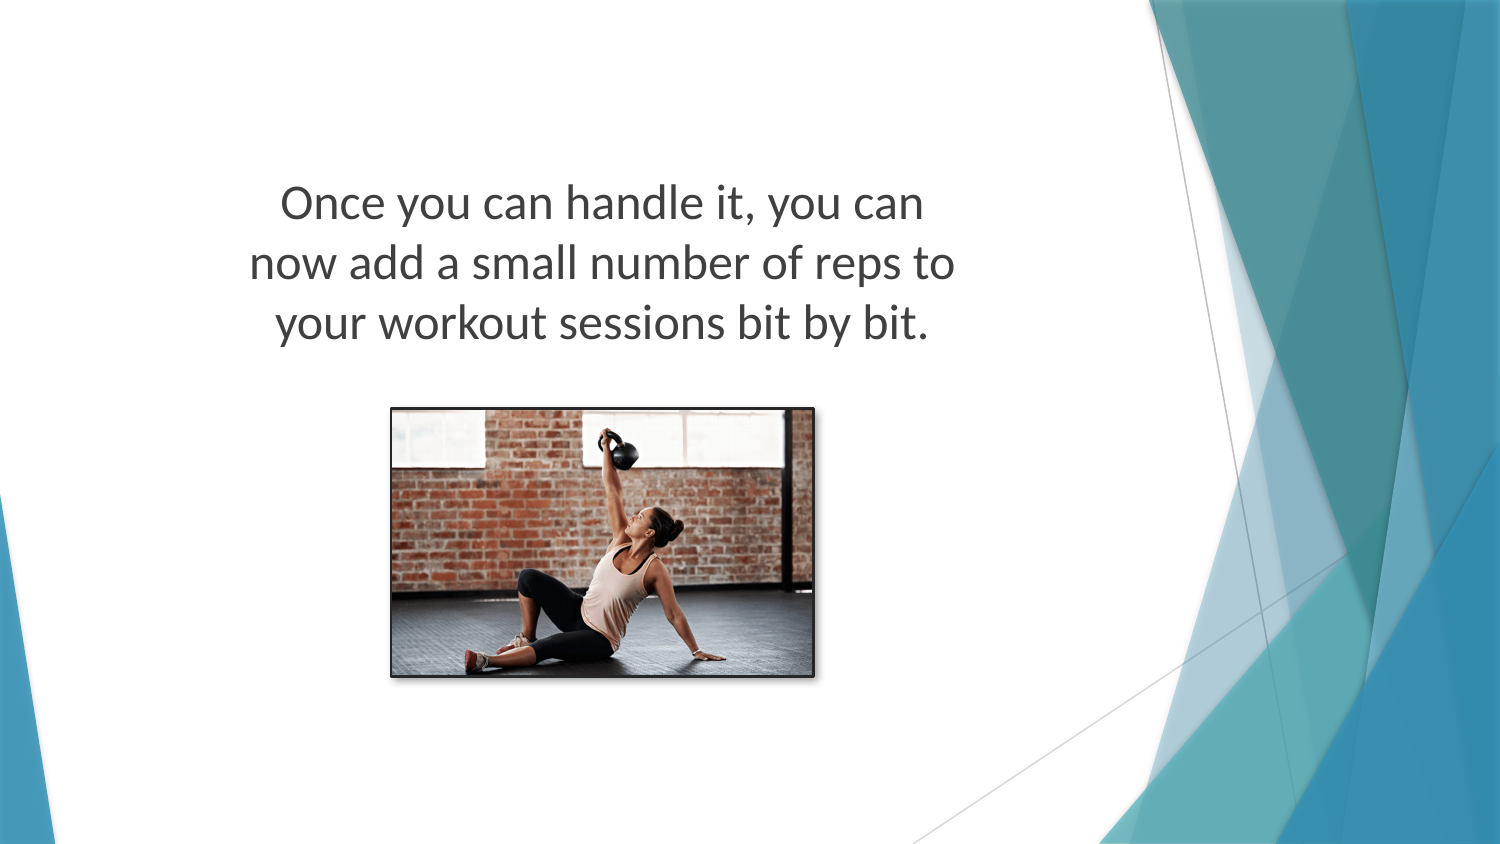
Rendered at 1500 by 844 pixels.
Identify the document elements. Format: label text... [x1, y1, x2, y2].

picture [391, 409, 813, 676]
list Once you can handle it, you can now add a small number of reps to your workout sessions bit by bit. [230, 161, 975, 363]
